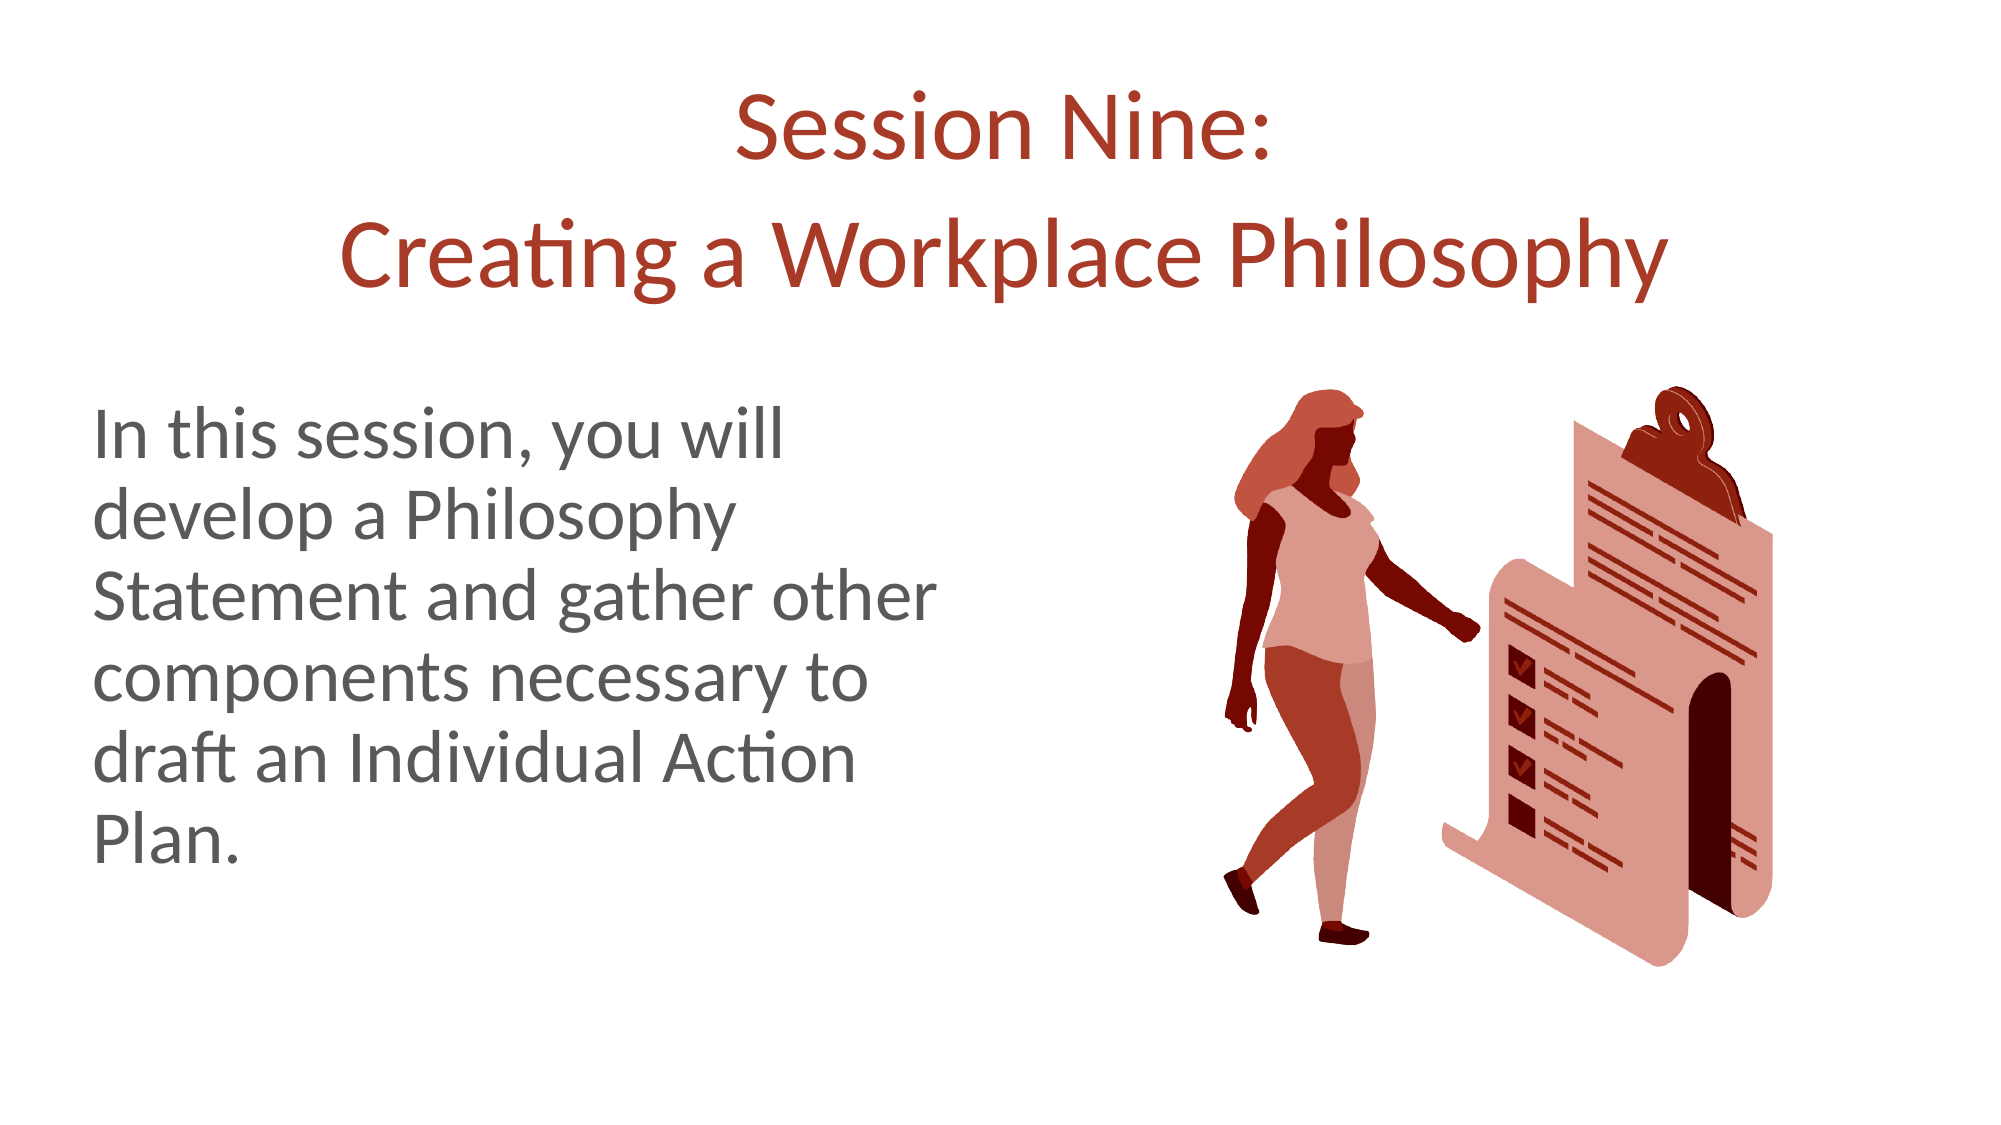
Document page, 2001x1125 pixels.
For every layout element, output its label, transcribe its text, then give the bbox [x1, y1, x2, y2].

picture [1223, 386, 1773, 967]
list In this session, you will develop a Philosophy Statement and gather other components necessary to draft an Individual Action Plan. [77, 386, 1000, 648]
list Session Nine: Creating a Workplace Philosophy [77, 65, 1934, 320]
